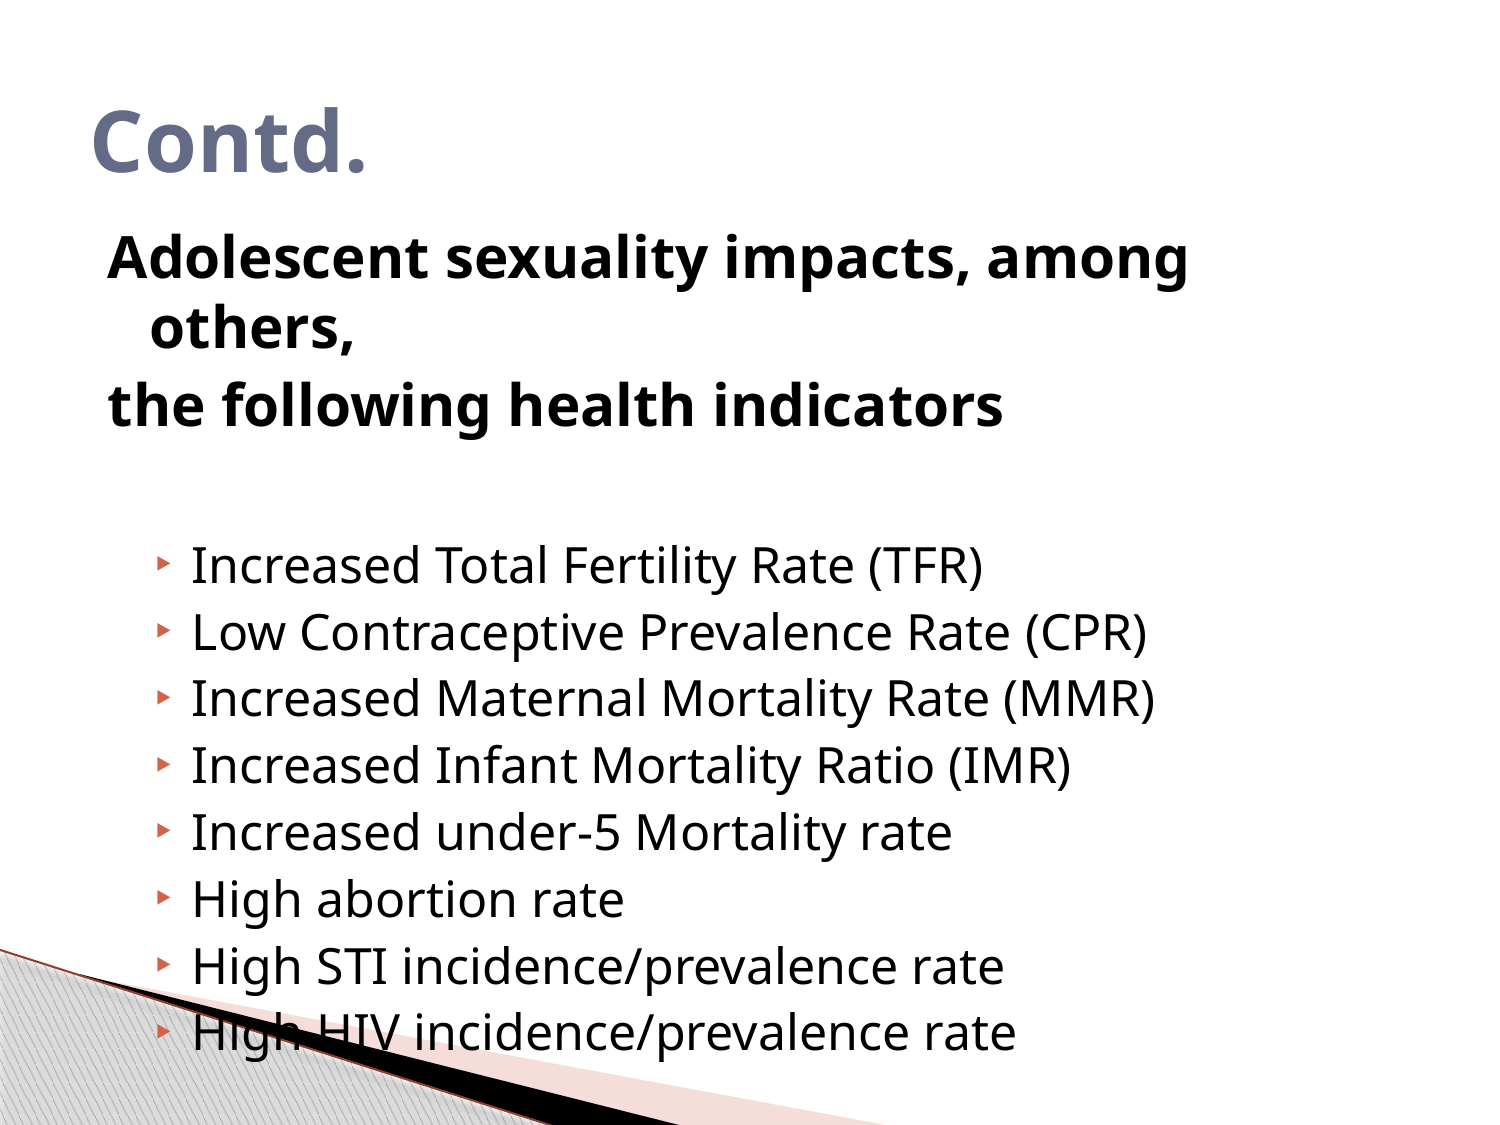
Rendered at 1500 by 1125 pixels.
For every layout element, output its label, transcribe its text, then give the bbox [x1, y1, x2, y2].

title Contd. [75, 45, 1425, 233]
list Adolescent sexuality impacts, among others, the following health indicators Increased Total Fertility Rate (TFR) Low Contraceptive Prevalence Rate (CPR) Increased Maternal Mortality Rate (MMR) Increased Infant Mortality Ratio (IMR) Increased under-5 Mortality rate High abortion rate High STI incidence/prevalence rate High HIV incidence/prevalence rate [74, 212, 1426, 1051]
